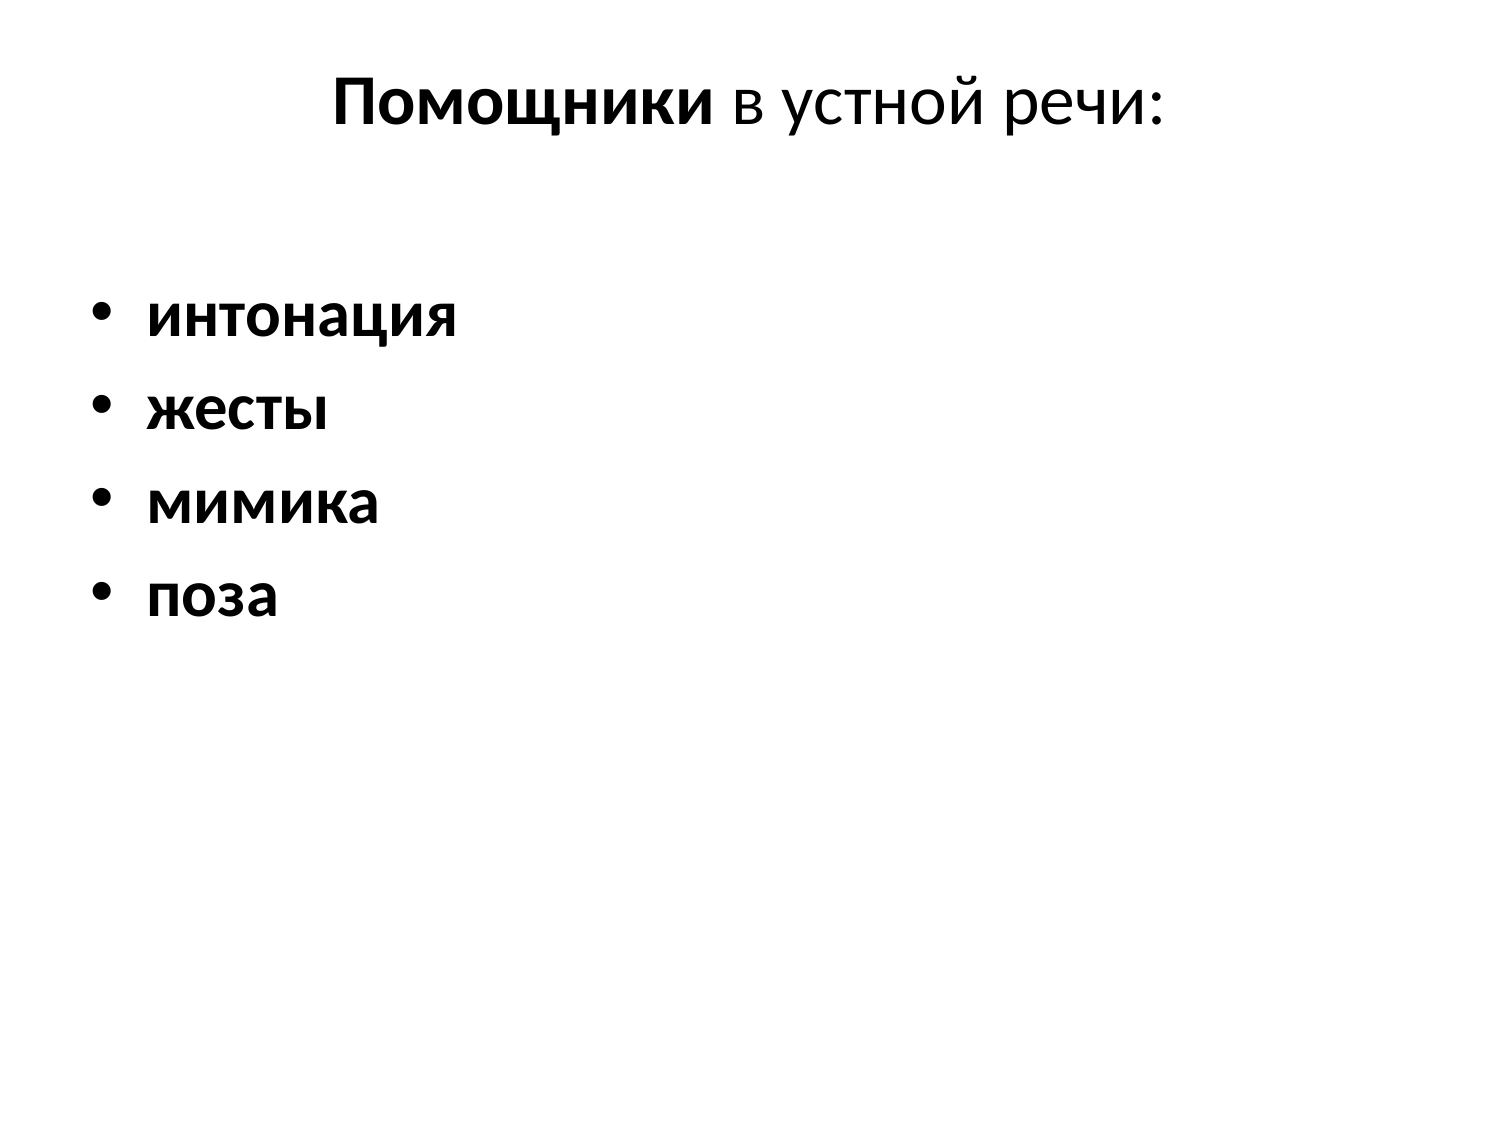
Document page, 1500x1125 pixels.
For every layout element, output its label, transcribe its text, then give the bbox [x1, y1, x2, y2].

list интонация жесты мимика поза [75, 262, 1425, 1005]
title Помощники в устной речи: [75, 45, 1425, 233]
